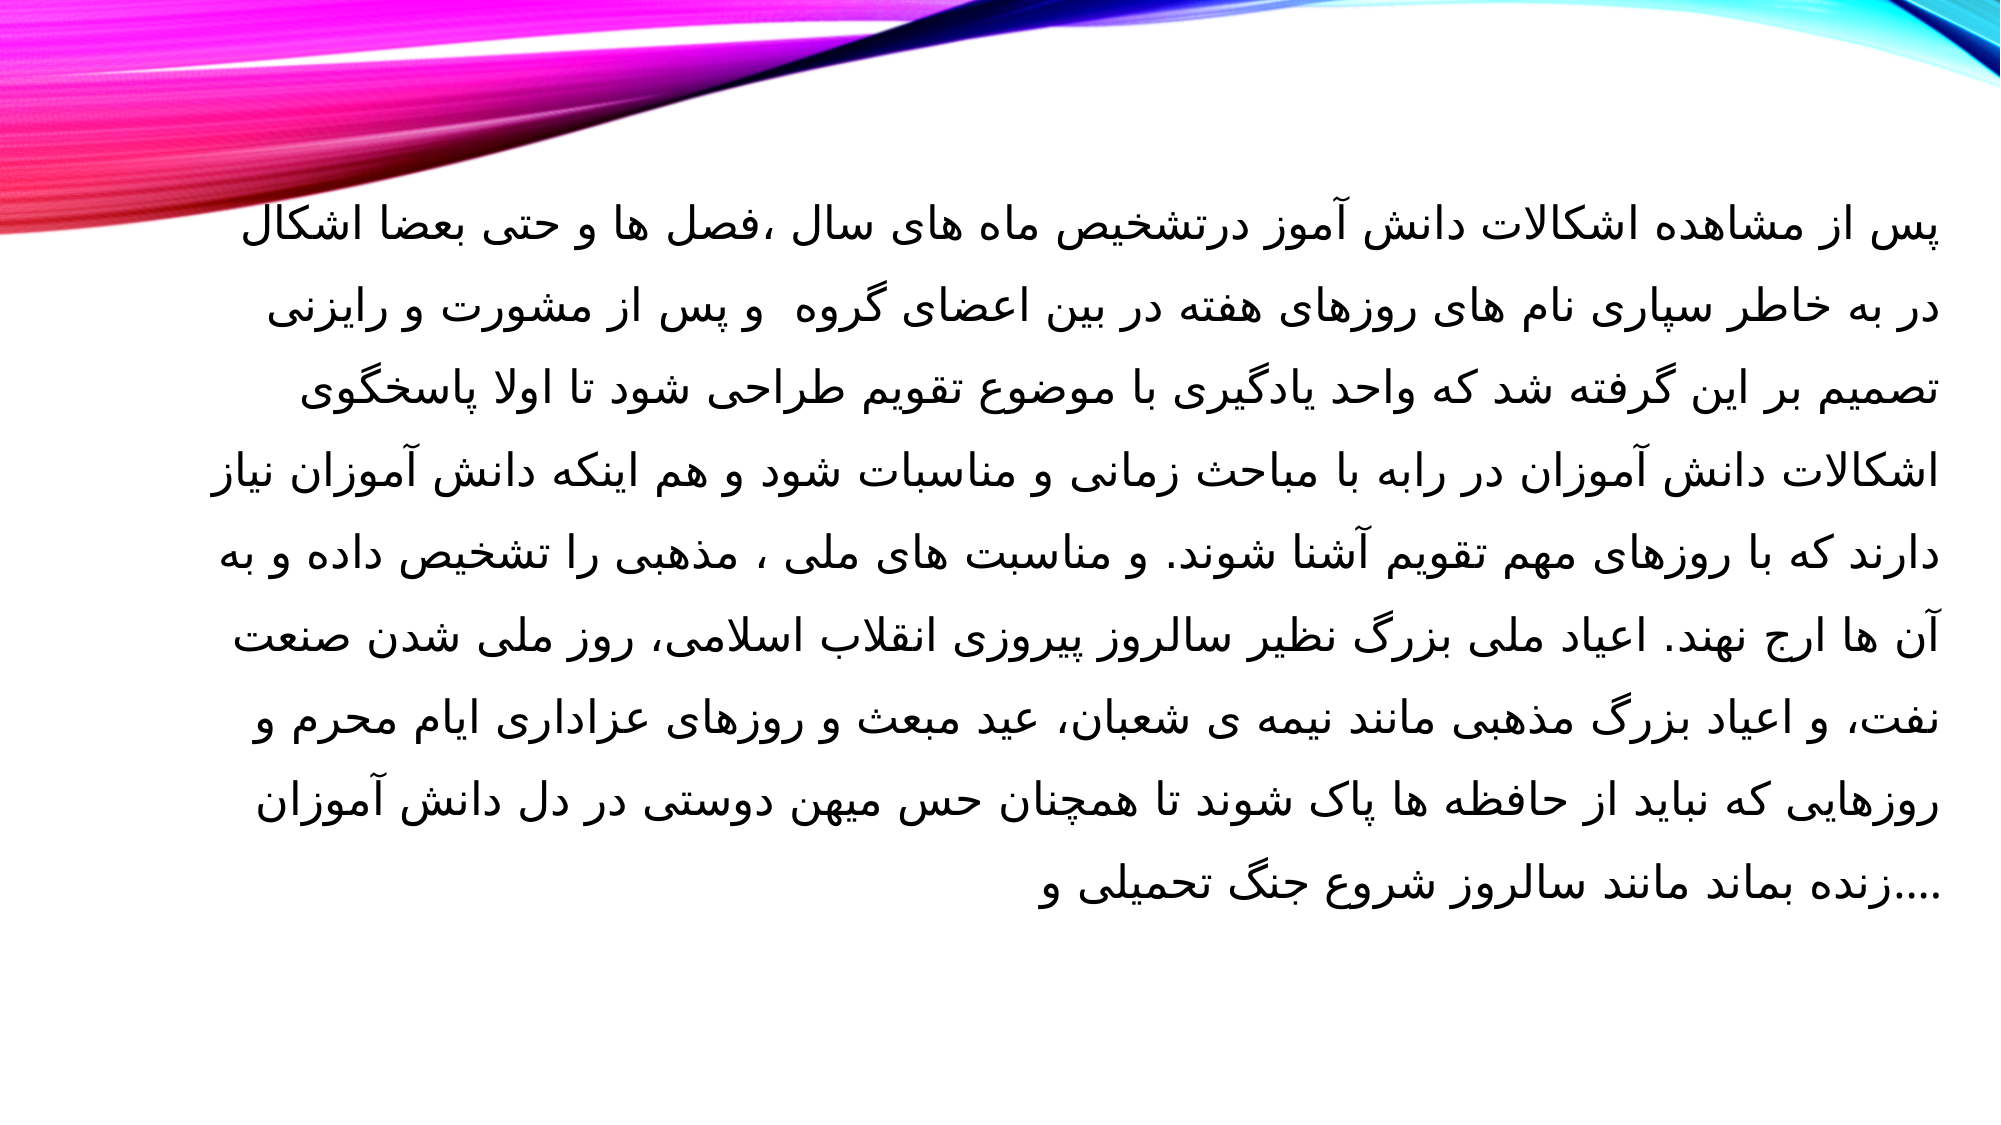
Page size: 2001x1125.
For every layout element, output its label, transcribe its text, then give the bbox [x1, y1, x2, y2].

picture [1910, 0, 2000, 45]
picture [0, 0, 2000, 237]
picture [1890, 0, 2000, 75]
list پس از مشاهده اشکالات دانش آموز درتشخیص ماه های سال ،فصل ها و حتی بعضا اشکال در به خاطر سپاری نام های روزهای هفته در بین اعضای گروه و پس از مشورت و رایزنی تصمیم بر این گرفته شد که واحد یادگیری با موضوع تقویم طراحی شود تا اولا پاسخگوی اشکالات دانش آموزان در رابه با مباحث زمانی و مناسبات شود و هم اینکه دانش آموزان نیاز دارند که با روزهای مهم تقویم آشنا شوند. و مناسبت های ملی ، مذهبی را تشخیص داده و به آن ها ارج نهند. اعیاد ملی بزرگ نظیر سالروز پیروزی انقلاب اسلامی، روز ملی شدن صنعت نفت، و اعیاد بزرگ مذهبی مانند نیمه ی شعبان، عید مبعث و روزهای عزاداری ایام محرم و روزهایی که نباید از حافظه ها پاک شوند تا همچنان حس میهن دوستی در دل دانش آموزان زنده بماند مانند سالروز شروع جنگ تحمیلی و.... [182, 158, 1958, 1125]
